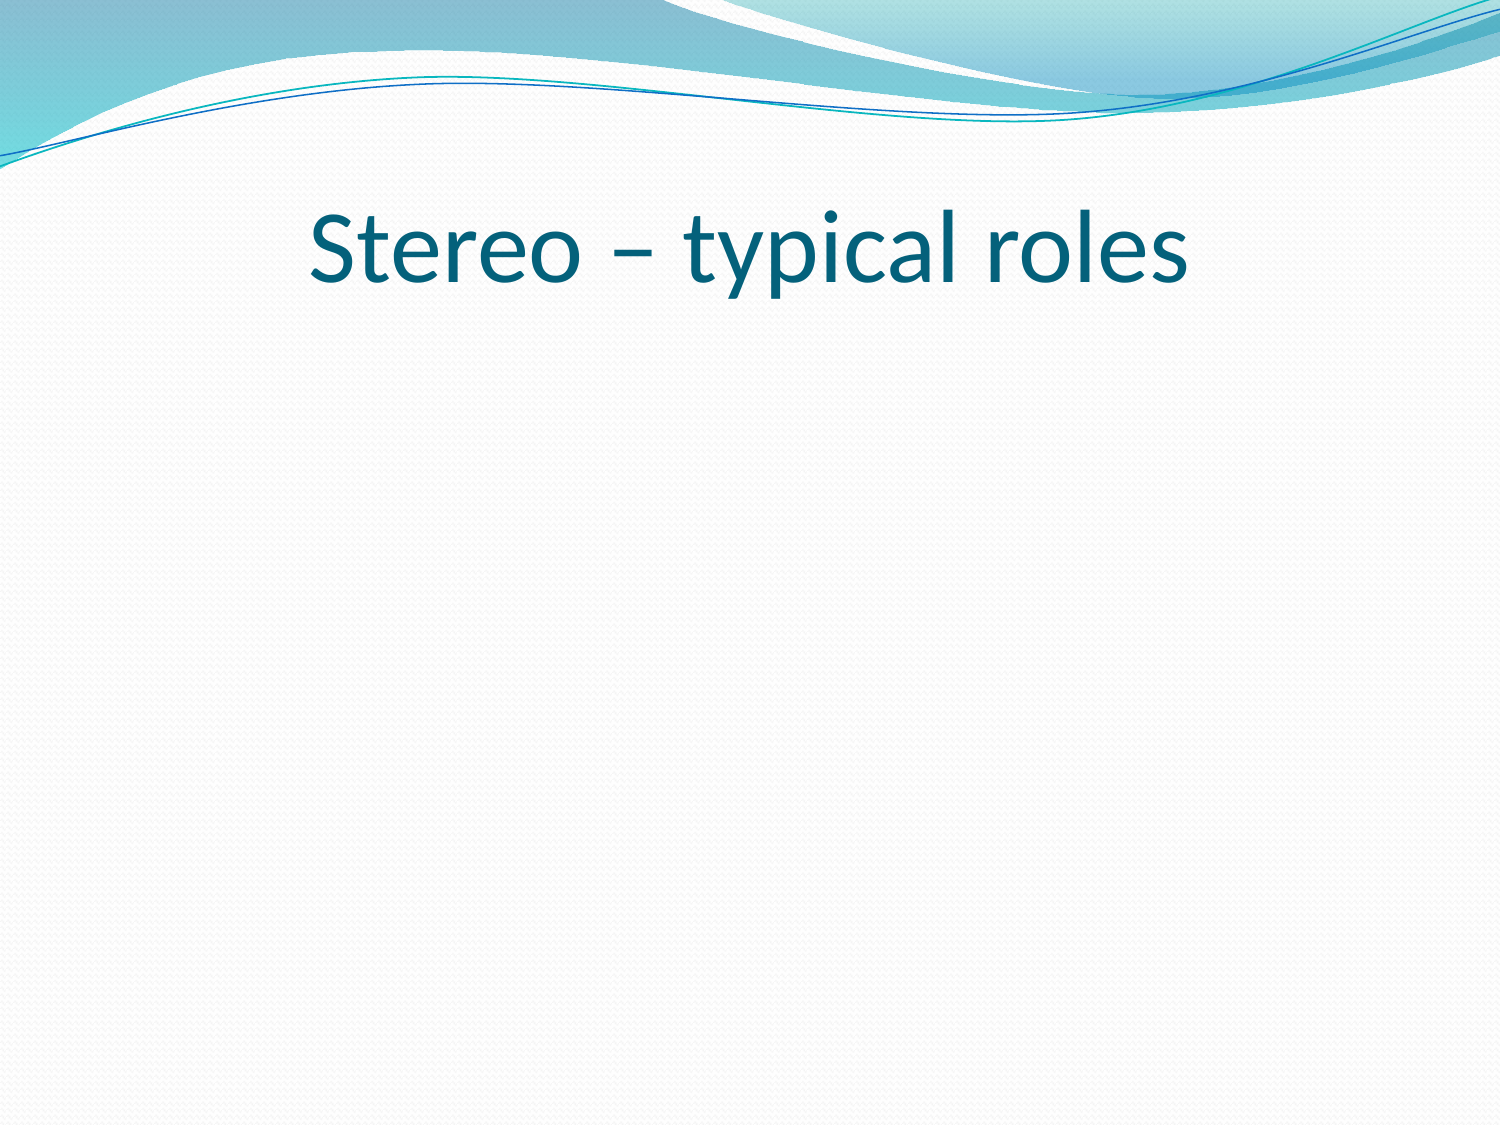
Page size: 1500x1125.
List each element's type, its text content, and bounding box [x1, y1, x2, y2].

title Stereo – typical roles [75, 115, 1425, 303]
